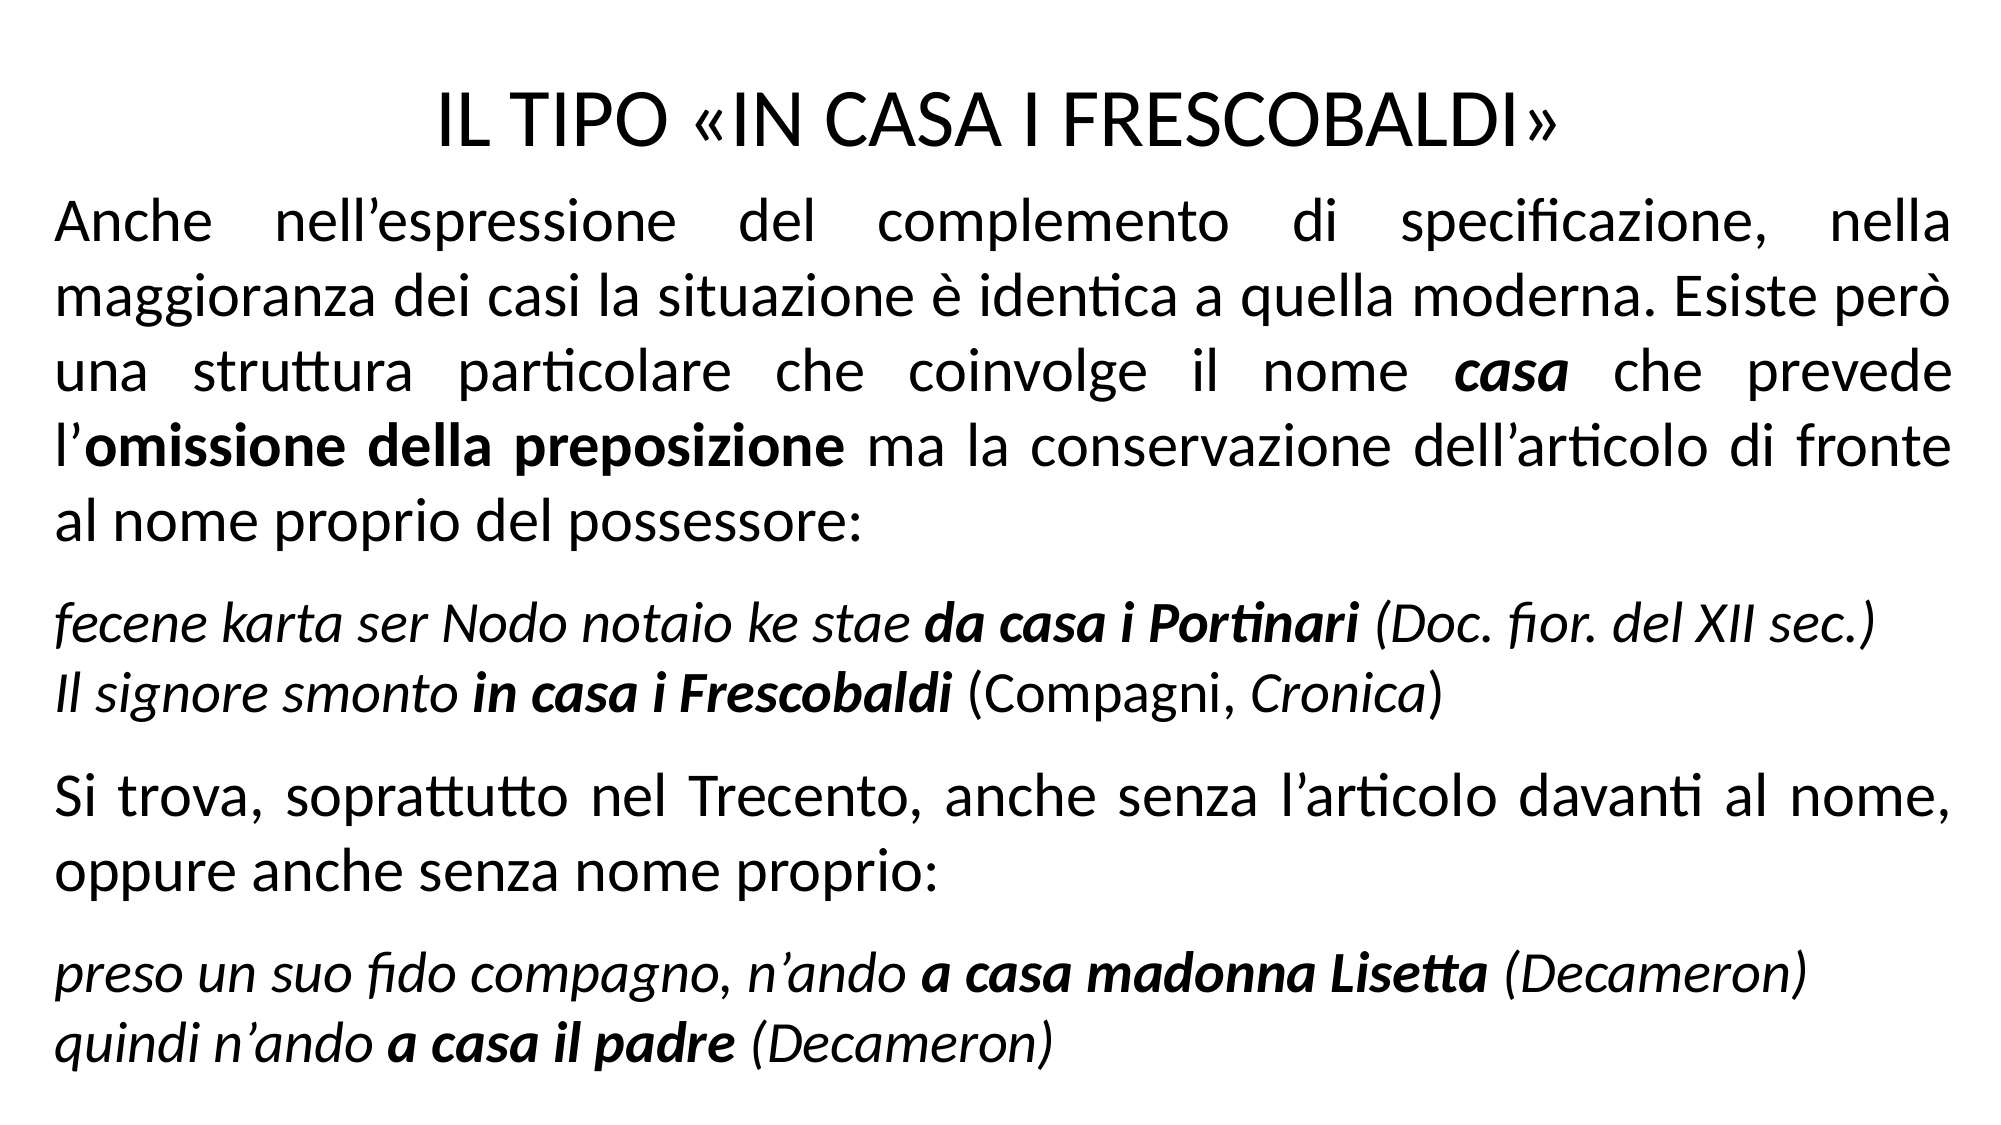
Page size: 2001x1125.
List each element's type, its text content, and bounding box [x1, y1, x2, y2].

text_box Anche nell’espressione del complemento di specificazione, nella maggioranza dei casi la situazione è identica a quella moderna. Esiste però una struttura particolare che coinvolge il nome casa che prevede l’omissione della preposizione ma la conservazione dell’articolo di fronte al nome proprio del possessore: fecene karta ser Nodo notaio ke stae da casa i Portinari (Doc. fior. del XII sec.) Il signore smonto in casa i Frescobaldi (Compagni, Cronica) Si trova, soprattutto nel Trecento, anche senza l’articolo davanti al nome, oppure anche senza nome proprio: preso un suo fido compagno, n’ando a casa madonna Lisetta (Decameron) quindi n’ando a casa il padre (Decameron) [39, 172, 1969, 1082]
text_box IL TIPO «IN CASA I FRESCOBALDI» [53, 55, 1947, 171]
